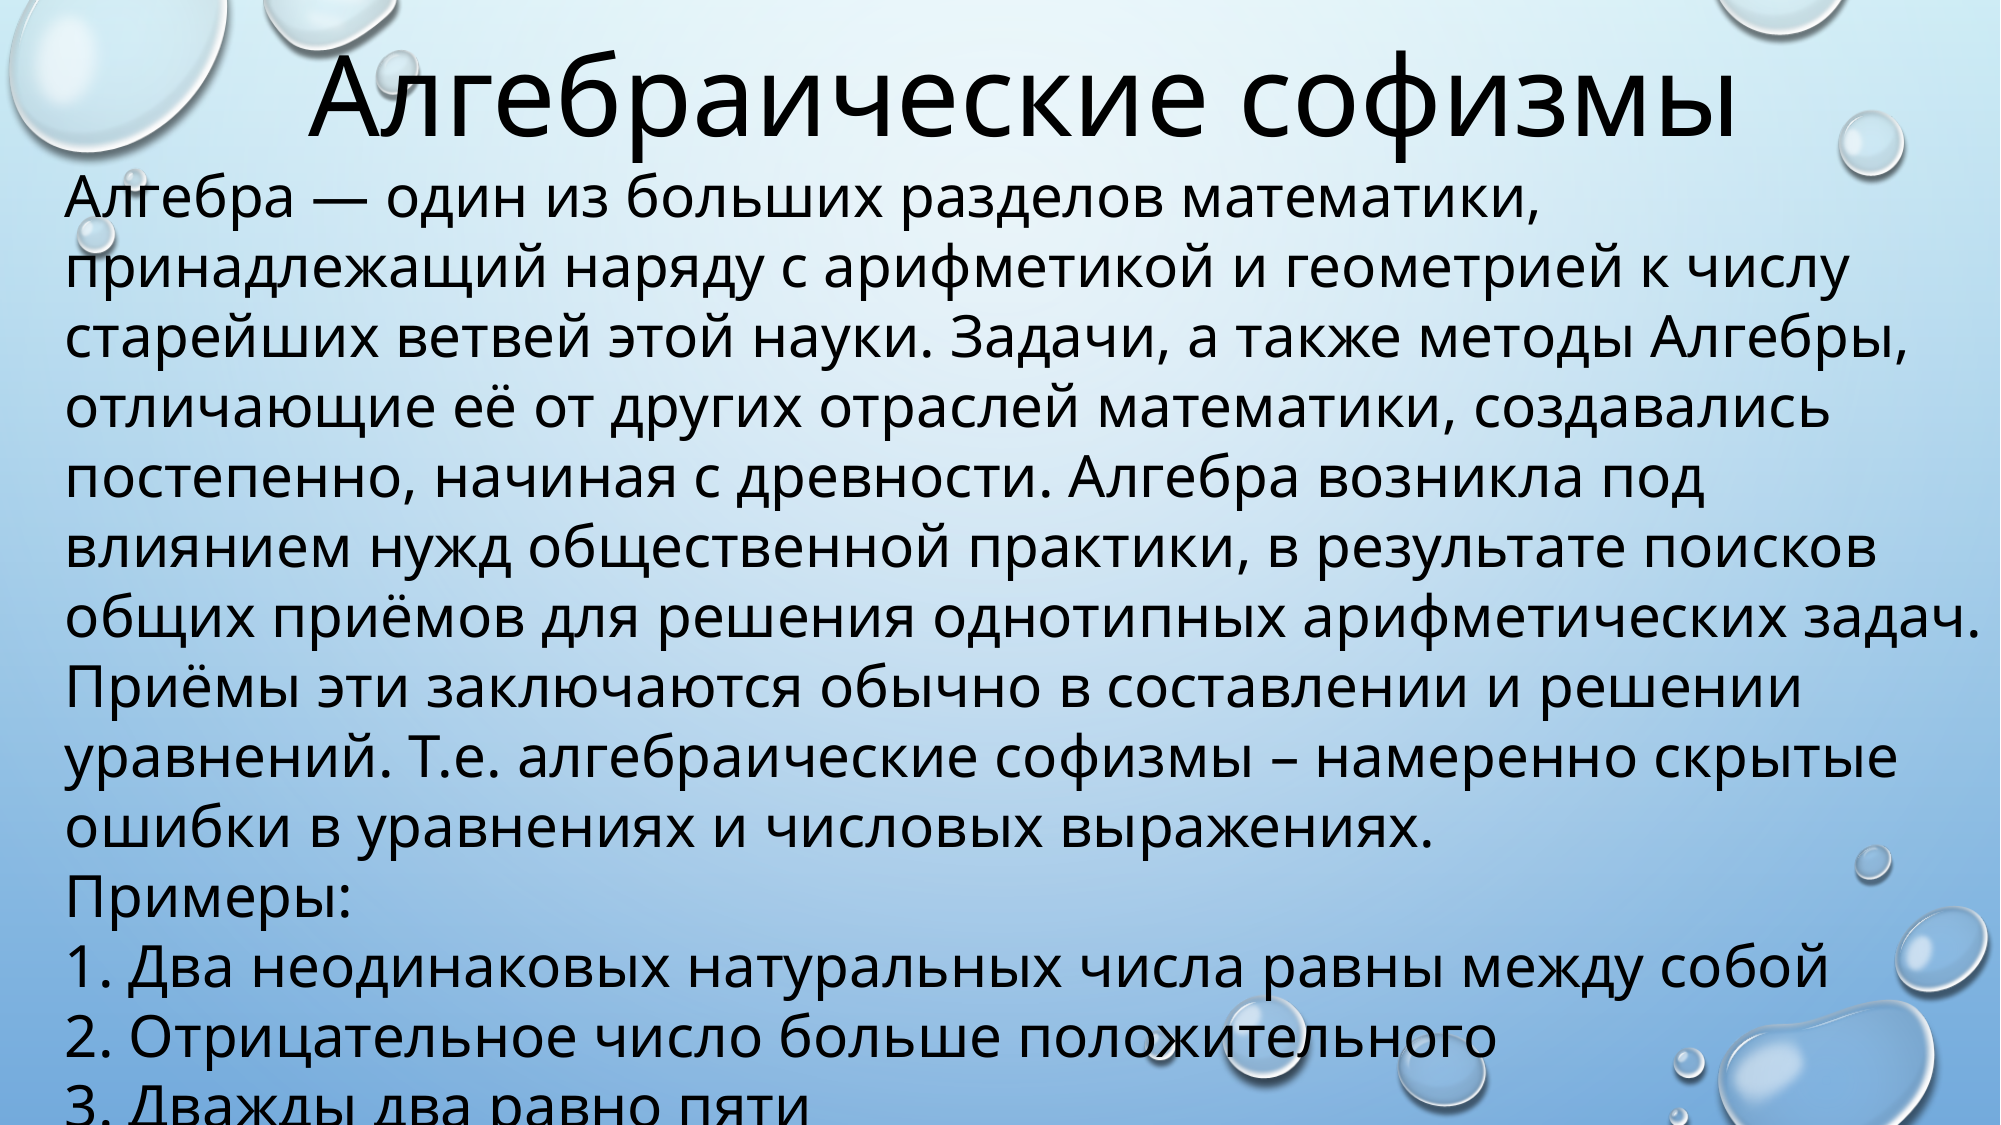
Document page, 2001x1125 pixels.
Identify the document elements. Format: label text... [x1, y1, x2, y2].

picture [0, 0, 2000, 1125]
text_box Алгебраические софизмы Алгебра — один из больших разделов математики, принадлежащий наряду с арифметикой и геометрией к числу старейших ветвей этой науки. Задачи, а также методы Алгебры, отличающие её от других отраслей математики, создавались постепенно, начиная с древности. Алгебра возникла под влиянием нужд общественной практики, в результате поисков общих приёмов для решения однотипных арифметических задач. Приёмы эти заключаются обычно в составлении и решении уравнений. Т.е. алгебраические софизмы – намеренно скрытые ошибки в уравнениях и числовых выражениях. Примеры: 1. Два неодинаковых натуральных числа равны между собой 2. Отрицательное число больше положительного 3. Дважды два равно пяти [49, 16, 2000, 1125]
